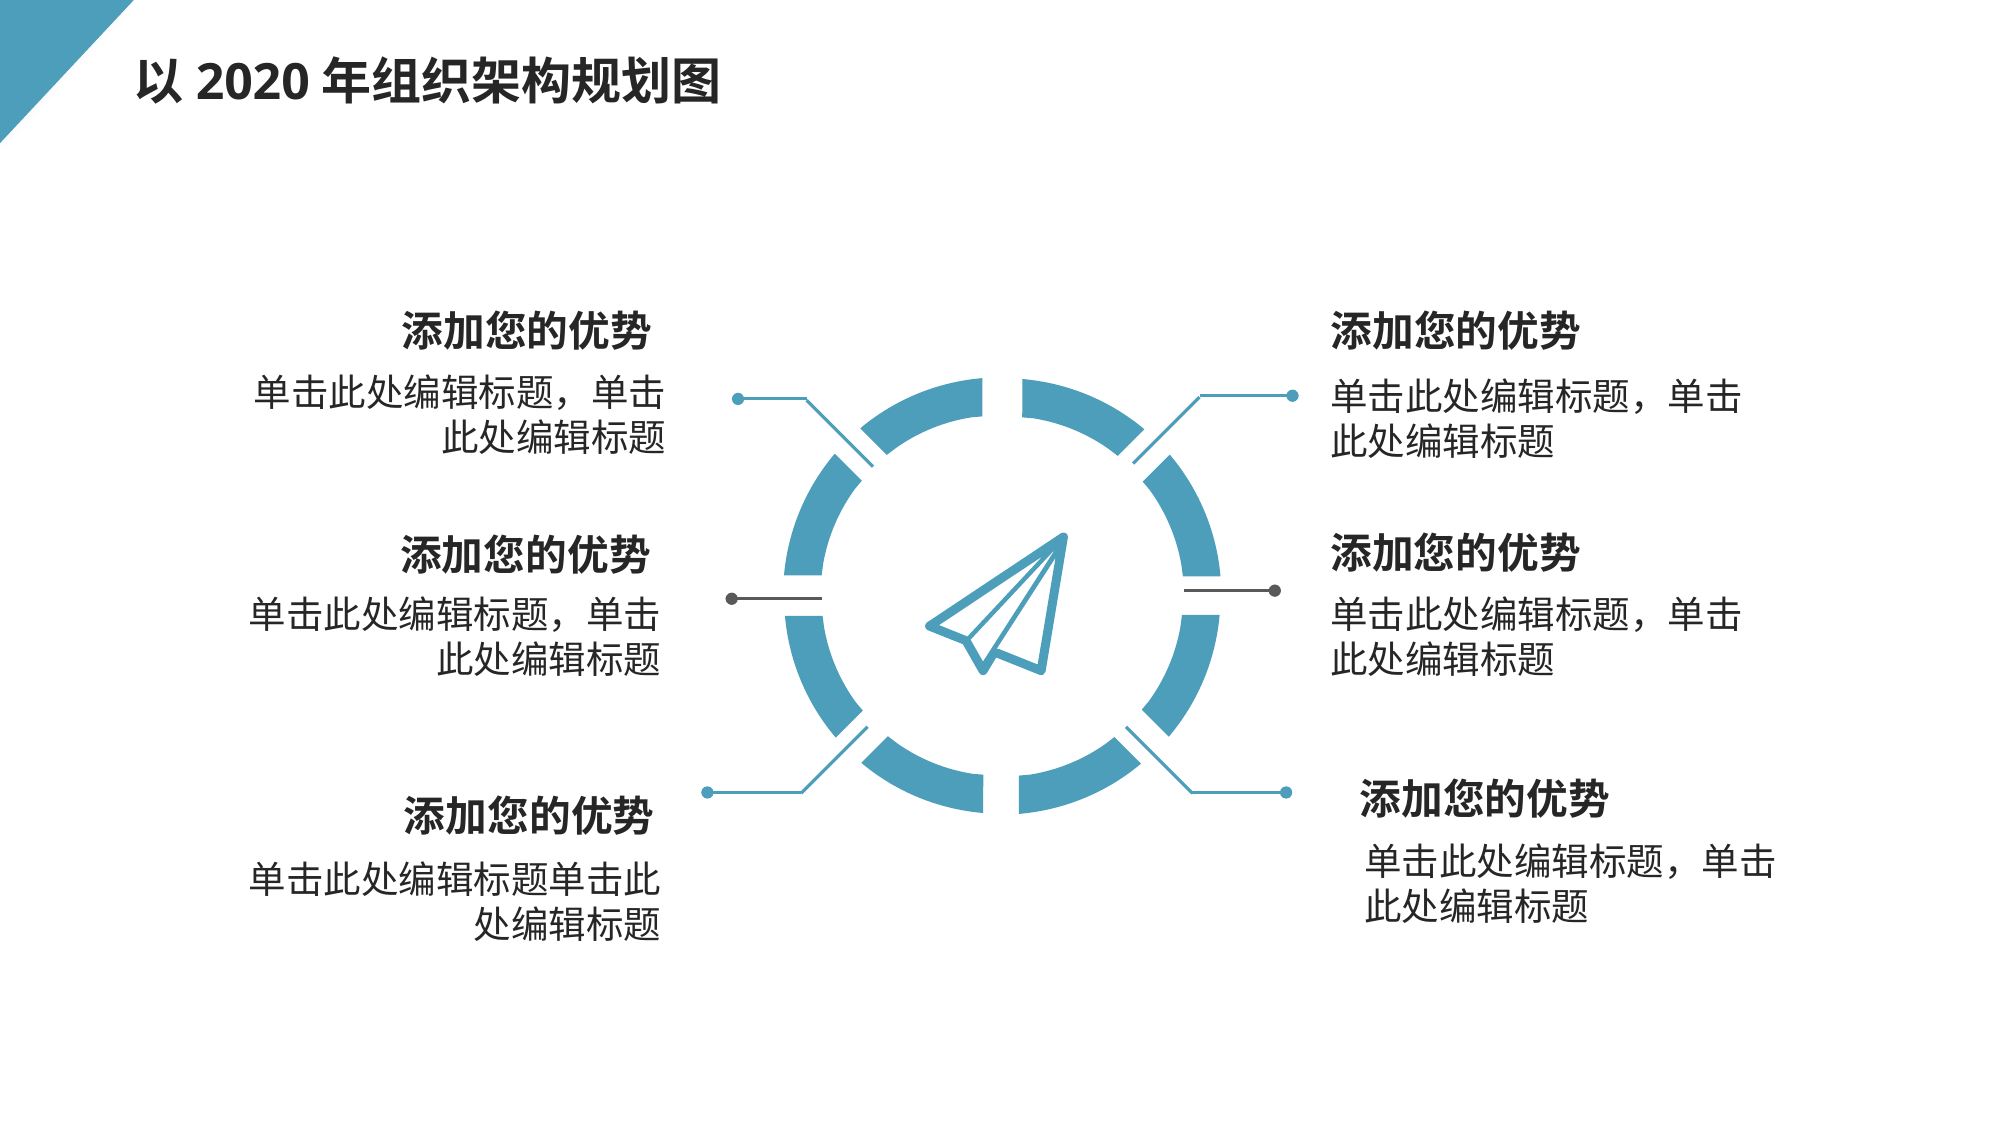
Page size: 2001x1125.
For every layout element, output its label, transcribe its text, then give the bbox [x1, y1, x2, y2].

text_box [707, 352, 1293, 840]
text_box [0, 0, 136, 145]
text_box 单击此处编辑标题单击此处编辑标题 [218, 848, 676, 954]
text_box 添加您的优势 [1344, 771, 1740, 831]
text_box 单击此处编辑标题，单击此处编辑标题 [1315, 583, 1773, 689]
text_box 单击此处编辑标题，单击此处编辑标题 [219, 583, 677, 689]
text_box 添加您的优势 [386, 303, 761, 363]
text_box 添加您的优势 [385, 527, 707, 587]
text_box 添加您的优势 [1315, 303, 1702, 363]
text_box 以2020年组织架构规划图 [133, 38, 1557, 122]
text_box 单击此处编辑标题，单击此处编辑标题 [1315, 365, 1773, 471]
text_box 单击此处编辑标题，单击此处编辑标题 [223, 362, 681, 467]
text_box 添加您的优势 [1315, 525, 1739, 583]
text_box 添加您的优势 [389, 788, 790, 848]
text_box 单击此处编辑标题，单击此处编辑标题 [1349, 830, 1807, 936]
